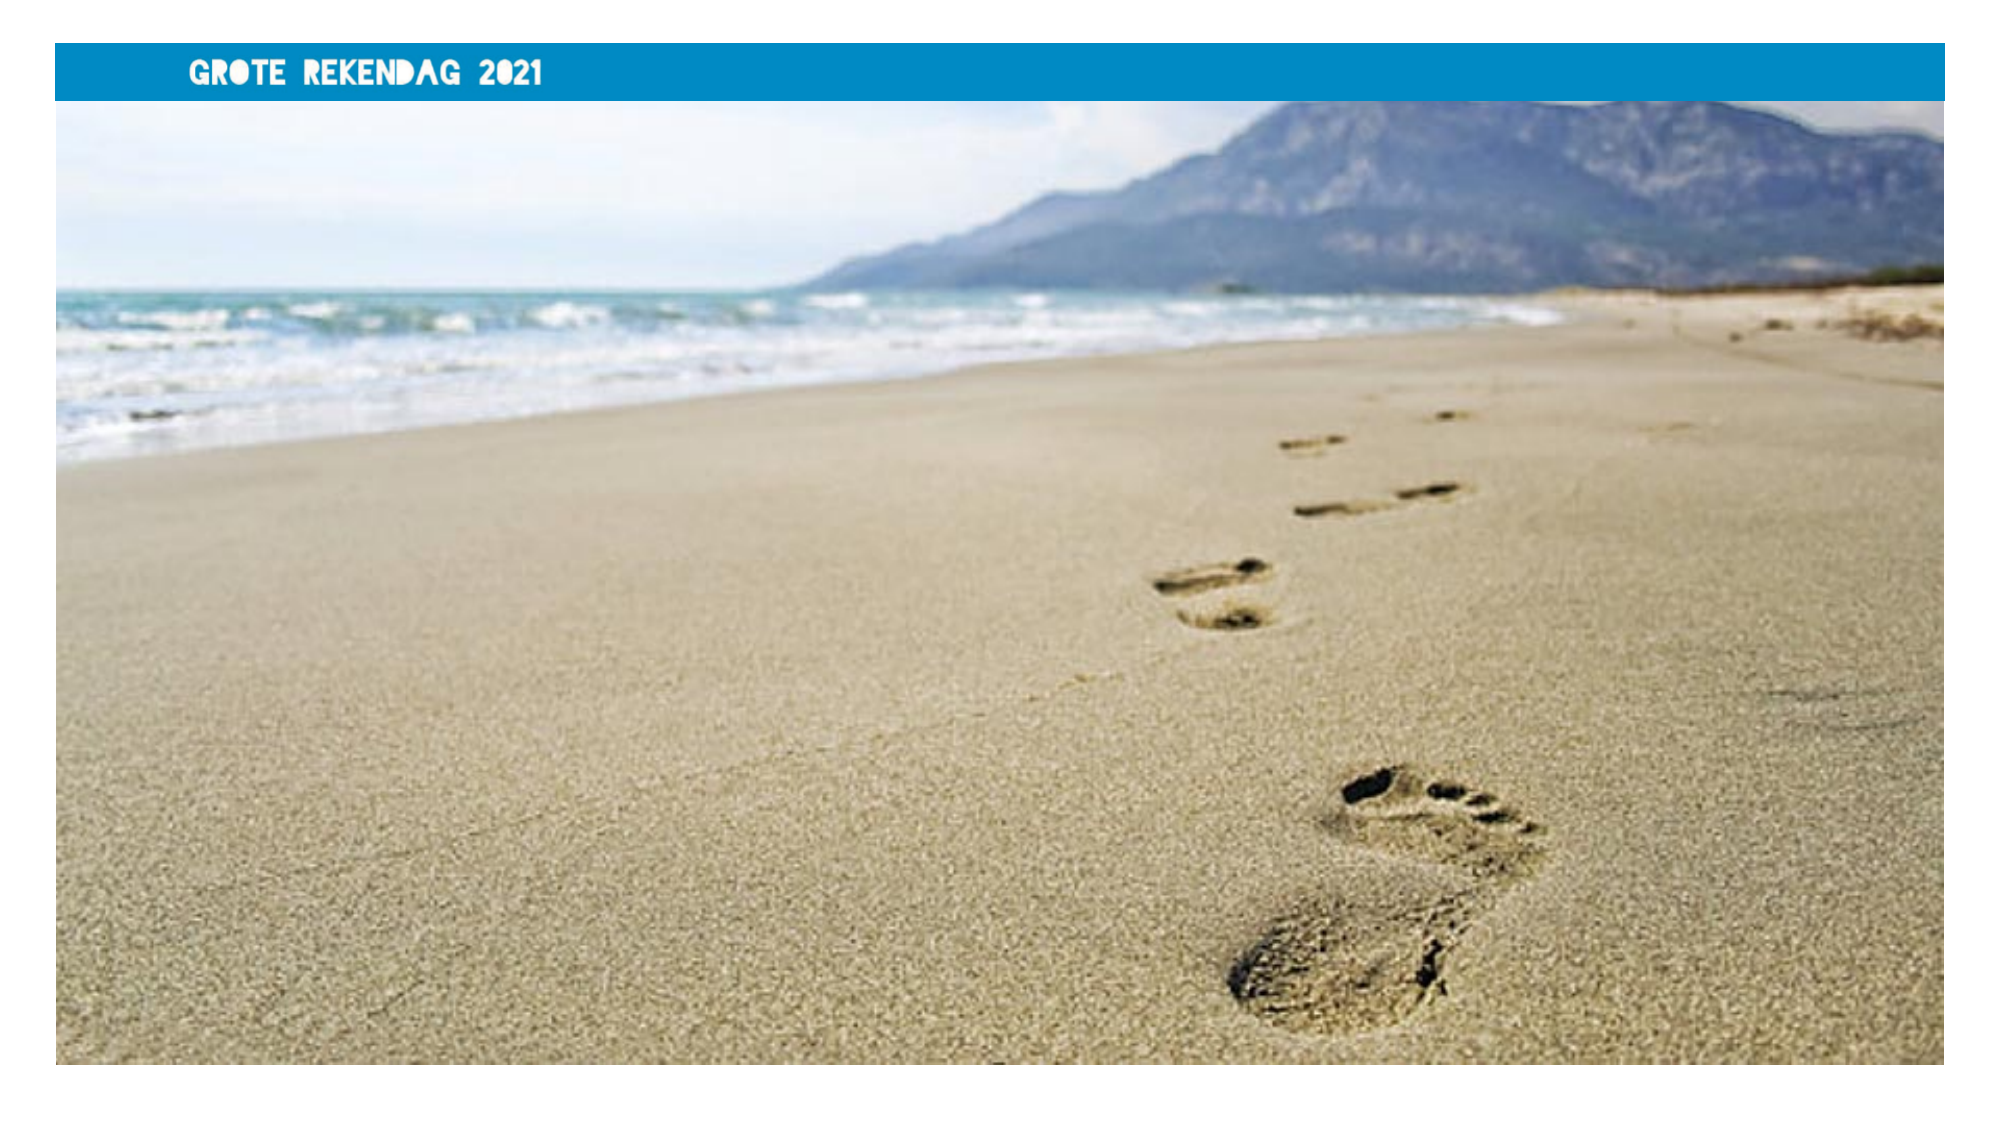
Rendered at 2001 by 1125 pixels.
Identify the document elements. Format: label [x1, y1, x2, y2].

picture [416, 59, 438, 84]
picture [440, 59, 460, 84]
picture [480, 59, 495, 84]
picture [340, 59, 374, 84]
picture [497, 59, 541, 84]
picture [377, 59, 414, 84]
picture [212, 59, 227, 84]
picture [56, 102, 1944, 1065]
picture [230, 59, 249, 84]
picture [190, 59, 209, 84]
picture [304, 59, 337, 84]
picture [252, 59, 285, 84]
